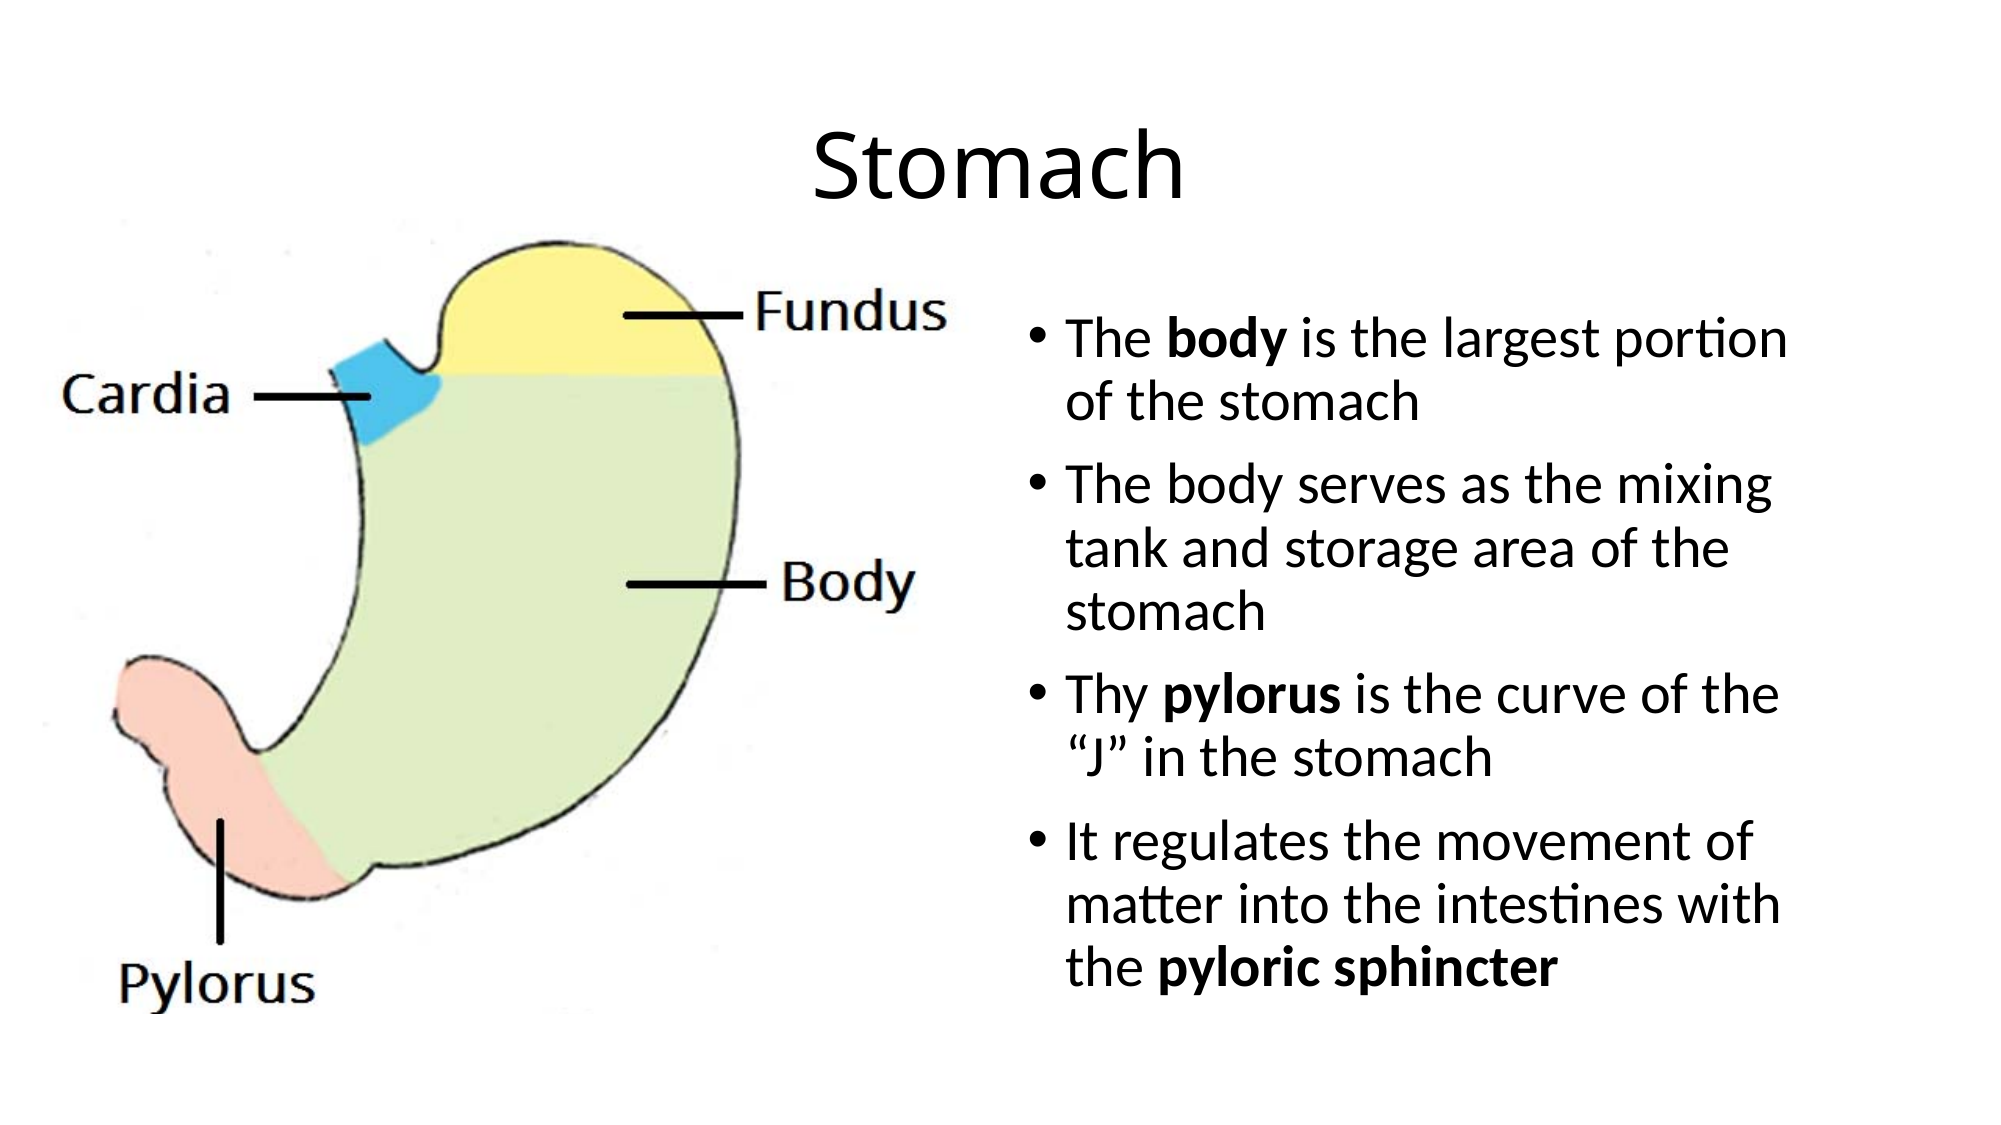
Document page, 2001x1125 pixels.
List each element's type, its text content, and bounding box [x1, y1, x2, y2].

title Stomach [137, 59, 1863, 278]
list The body is the largest portion of the stomach The body serves as the mixing tank and storage area of the stomach Thy pylorus is the curve of the “J” in the stomach It regulates the movement of matter into the intestines with the pyloric sphincter [1012, 299, 1863, 1014]
picture [18, 207, 1000, 1014]
